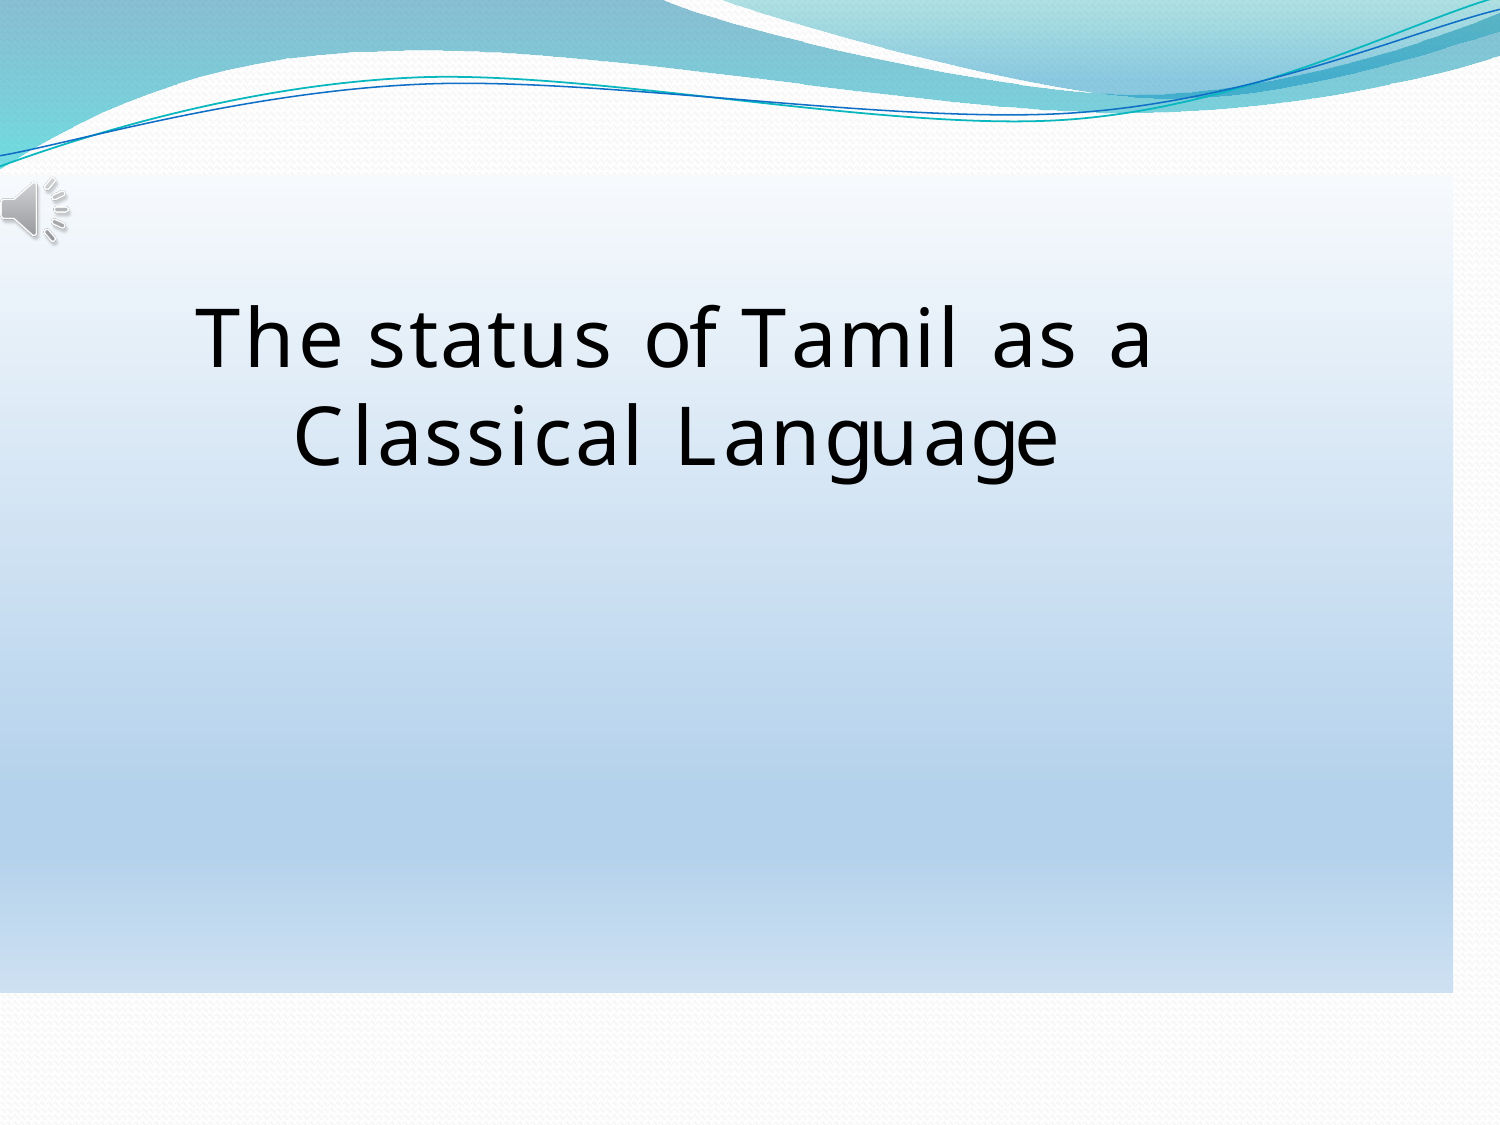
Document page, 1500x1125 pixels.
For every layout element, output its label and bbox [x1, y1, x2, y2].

list [0, 174, 1454, 993]
